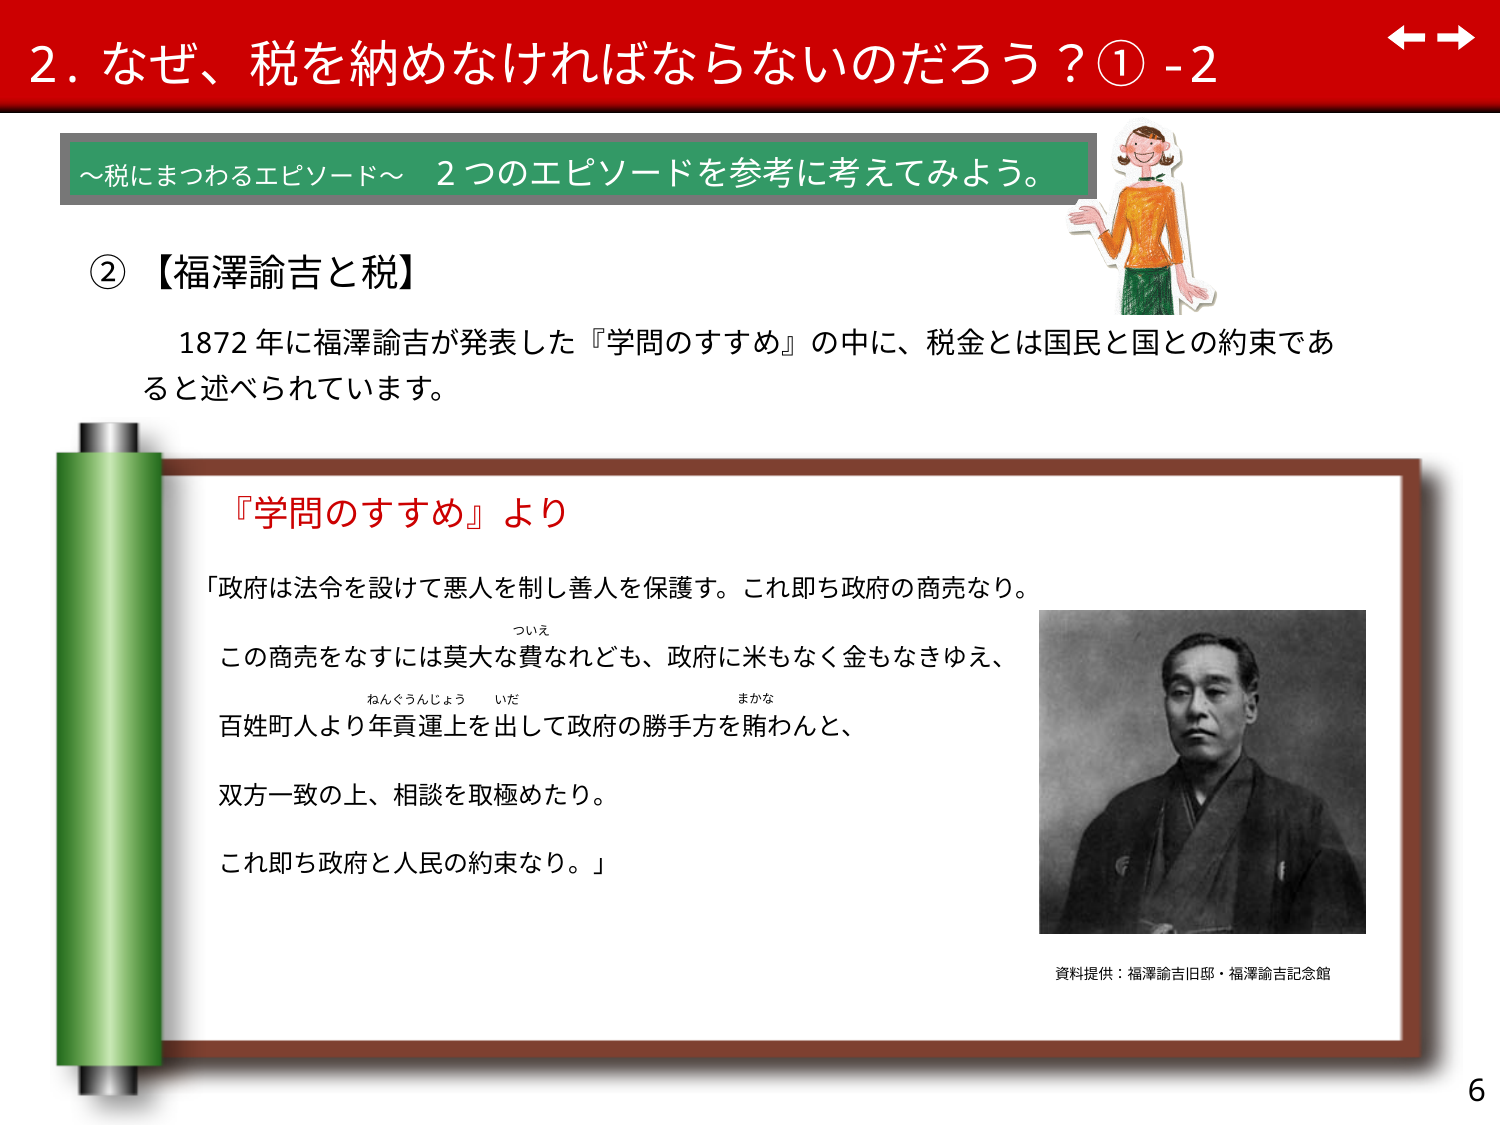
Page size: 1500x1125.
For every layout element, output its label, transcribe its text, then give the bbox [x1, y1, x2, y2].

text_box ～税にまつわるエピソード～ 2つのエピソードを参考に考えてみよう。 [64, 137, 1051, 200]
text_box 1872年に福澤諭吉が発表した『学問のすすめ』の中に、税金とは国民と国との約束であると述べられています。 [127, 306, 1371, 413]
picture [49, 416, 1463, 1125]
text_box ②【福澤諭吉と税】 [75, 232, 563, 302]
text_box 6 [1466, 1062, 1500, 1115]
picture [0, 0, 1500, 315]
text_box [178, 526, 1227, 887]
